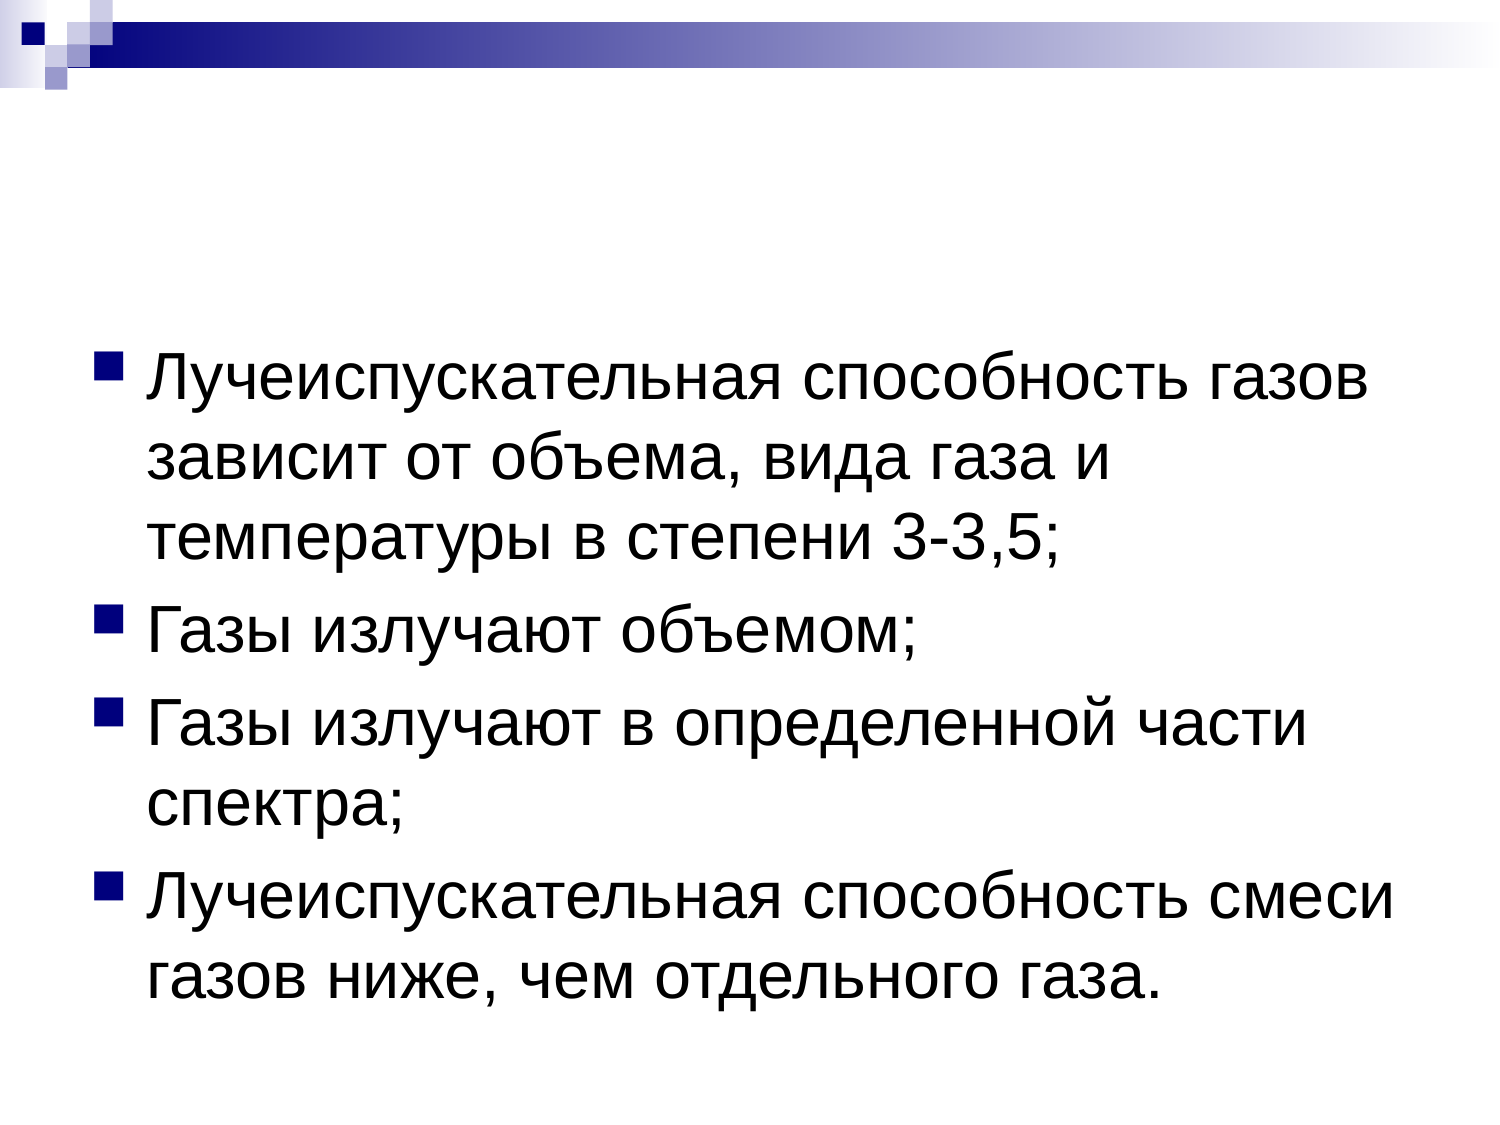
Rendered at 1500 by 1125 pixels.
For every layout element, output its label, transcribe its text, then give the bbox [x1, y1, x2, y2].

list Лучеиспускательная способность газов зависит от объема, вида газа и температуры в степени 3-3,5; Газы излучают объемом; Газы излучают в определенной части спектра; Лучеиспускательная способность смеси газов ниже, чем отдельного газа. [75, 324, 1425, 963]
